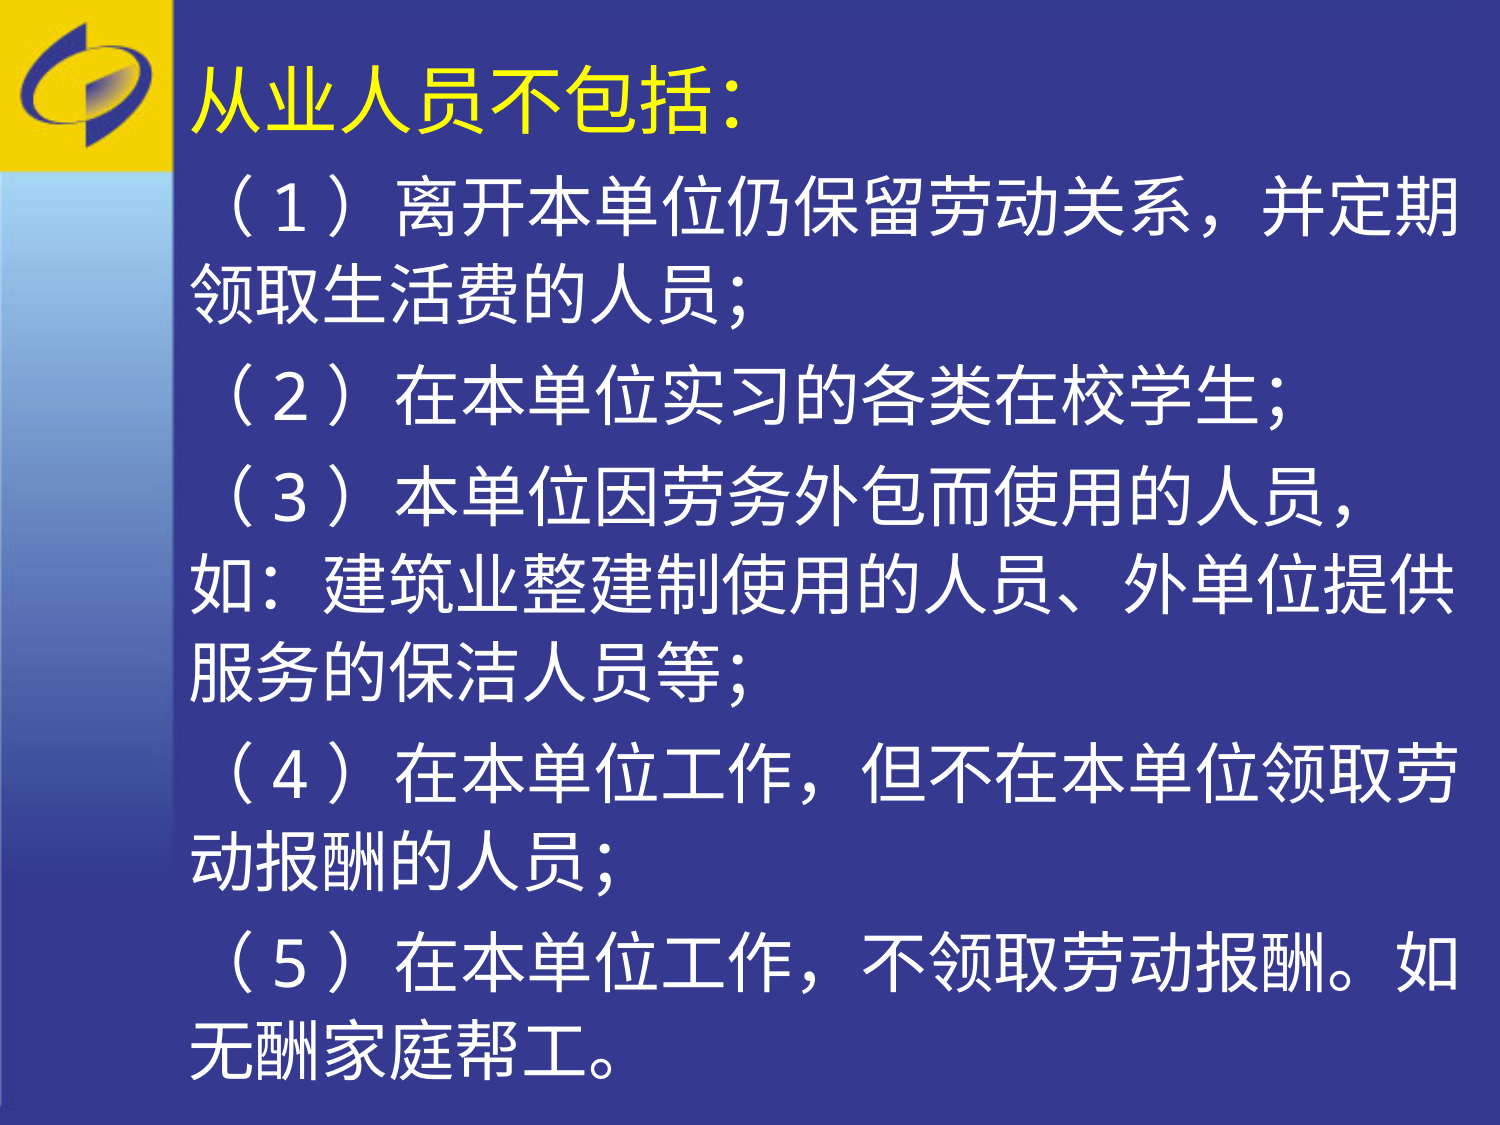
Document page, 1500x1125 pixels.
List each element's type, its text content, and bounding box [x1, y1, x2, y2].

picture [0, 0, 1500, 1125]
list 从业人员不包括： （1）离开本单位仍保留劳动关系，并定期领取生活费的人员； （2）在本单位实习的各类在校学生； （3）本单位因劳务外包而使用的人员，如：建筑业整建制使用的人员、外单位提供服务的保洁人员等； （4）在本单位工作，但不在本单位领取劳动报酬的人员； （5）在本单位工作，不领取劳动报酬。如无酬家庭帮工。 [172, 36, 1481, 915]
